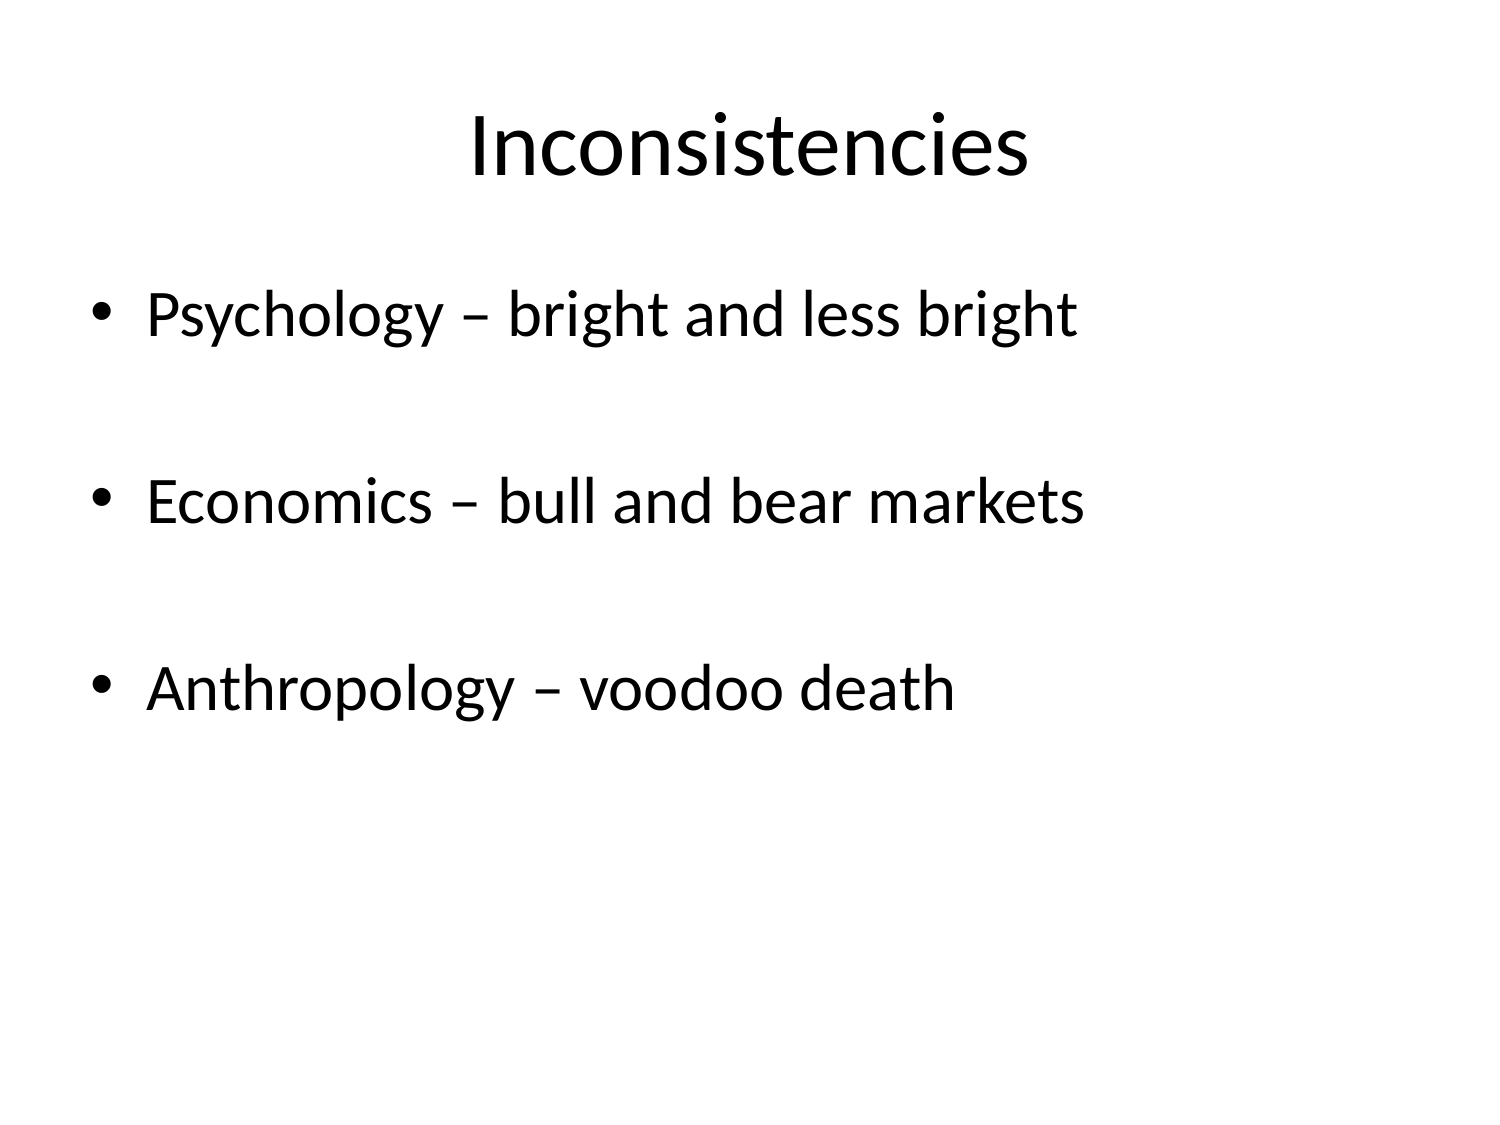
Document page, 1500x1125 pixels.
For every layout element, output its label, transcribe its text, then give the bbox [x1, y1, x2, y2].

list Psychology – bright and less bright Economics – bull and bear markets Anthropology – voodoo death [75, 262, 1425, 1005]
title Inconsistencies [75, 45, 1425, 233]
